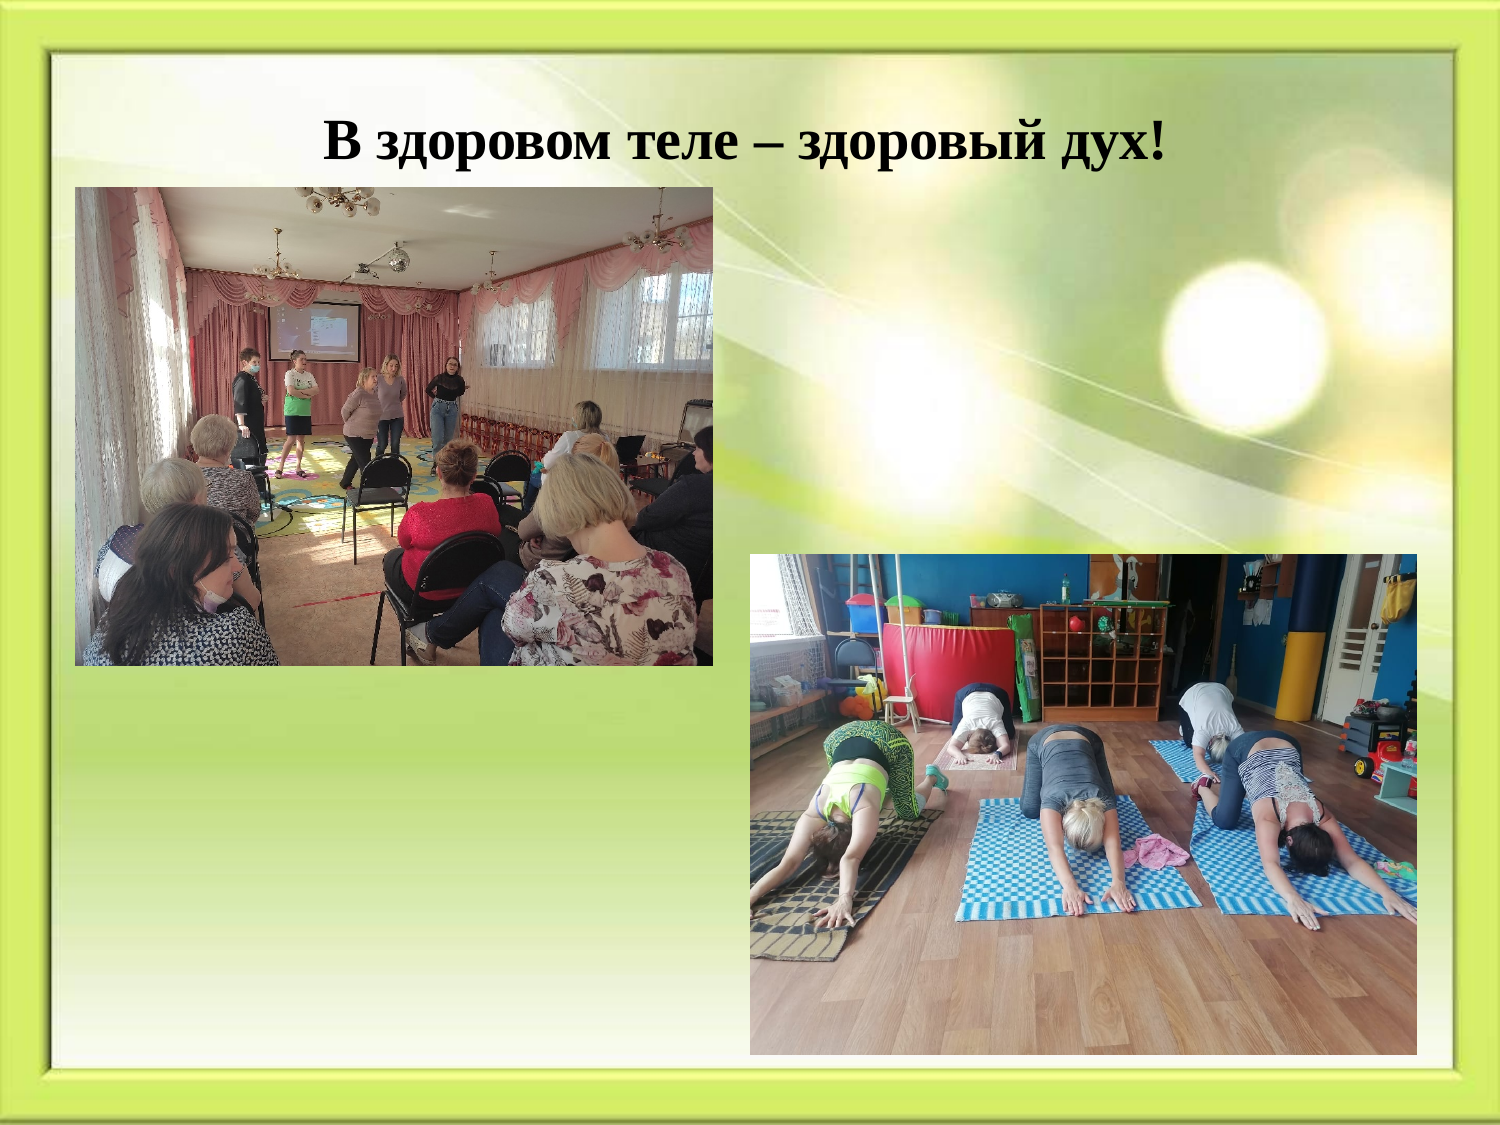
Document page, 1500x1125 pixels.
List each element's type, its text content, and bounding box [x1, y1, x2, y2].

title В здоровом теле – здоровый дух! [128, 61, 1357, 290]
picture [0, 0, 1500, 1125]
